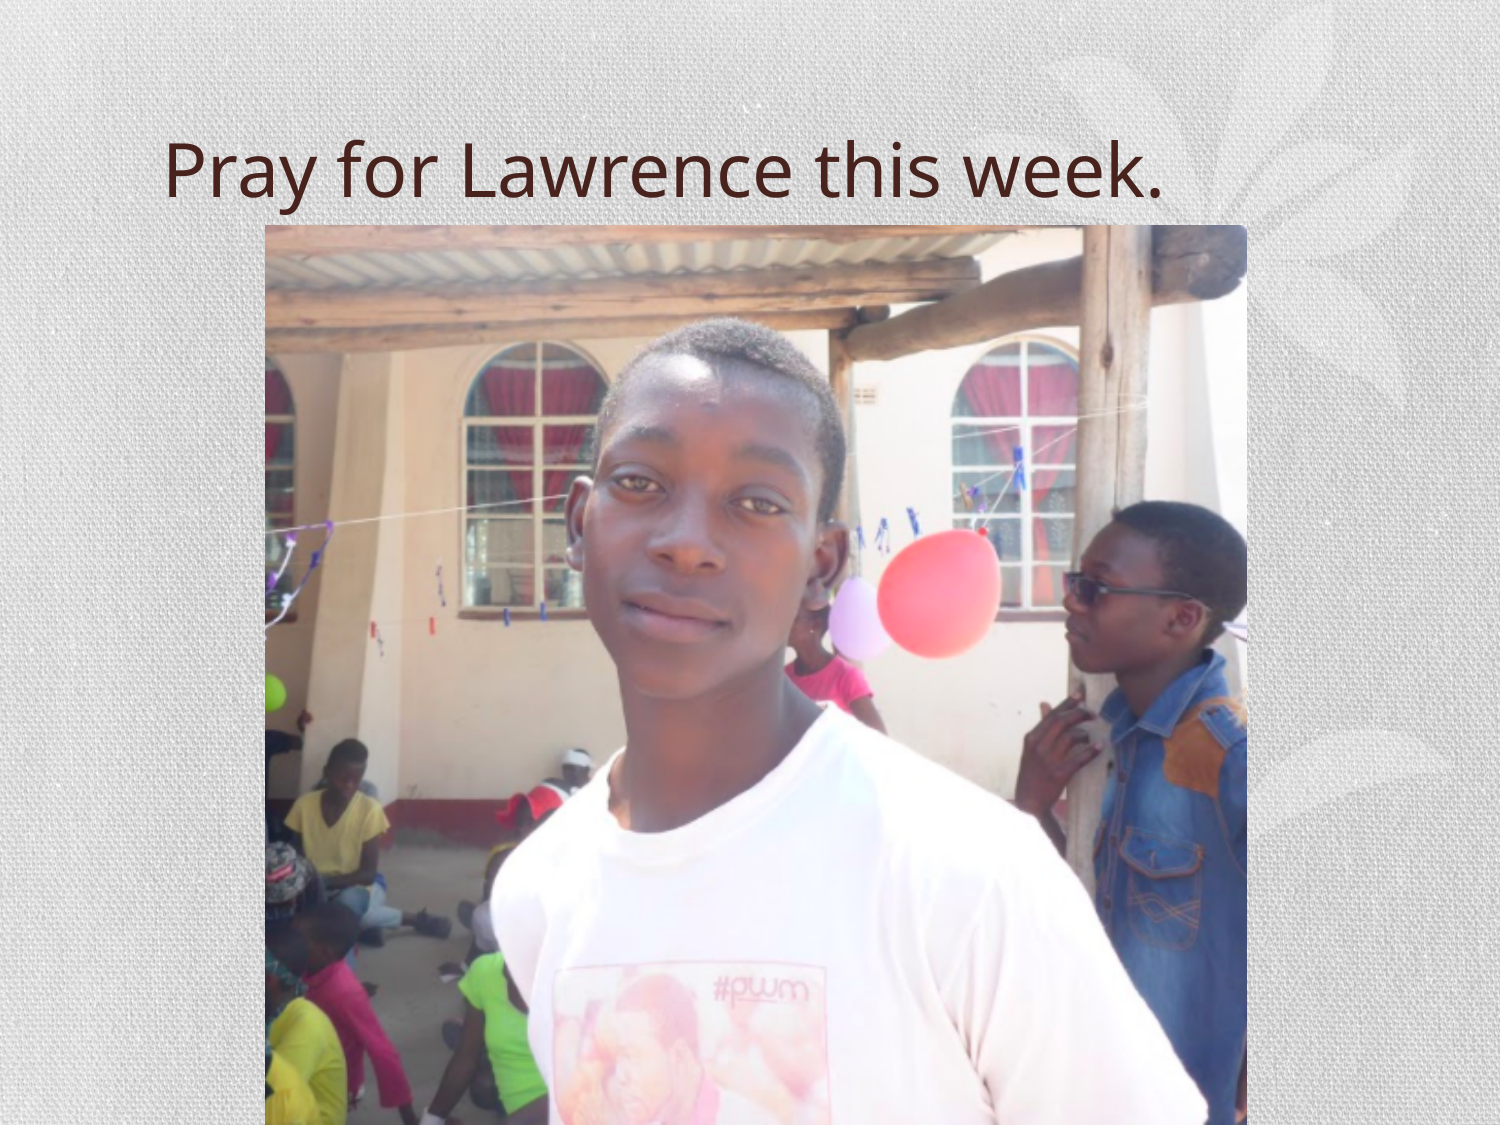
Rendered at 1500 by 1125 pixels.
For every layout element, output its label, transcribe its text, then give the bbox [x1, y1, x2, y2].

picture [265, 225, 1247, 1125]
title Pray for Lawrence this week. [147, 101, 1365, 220]
